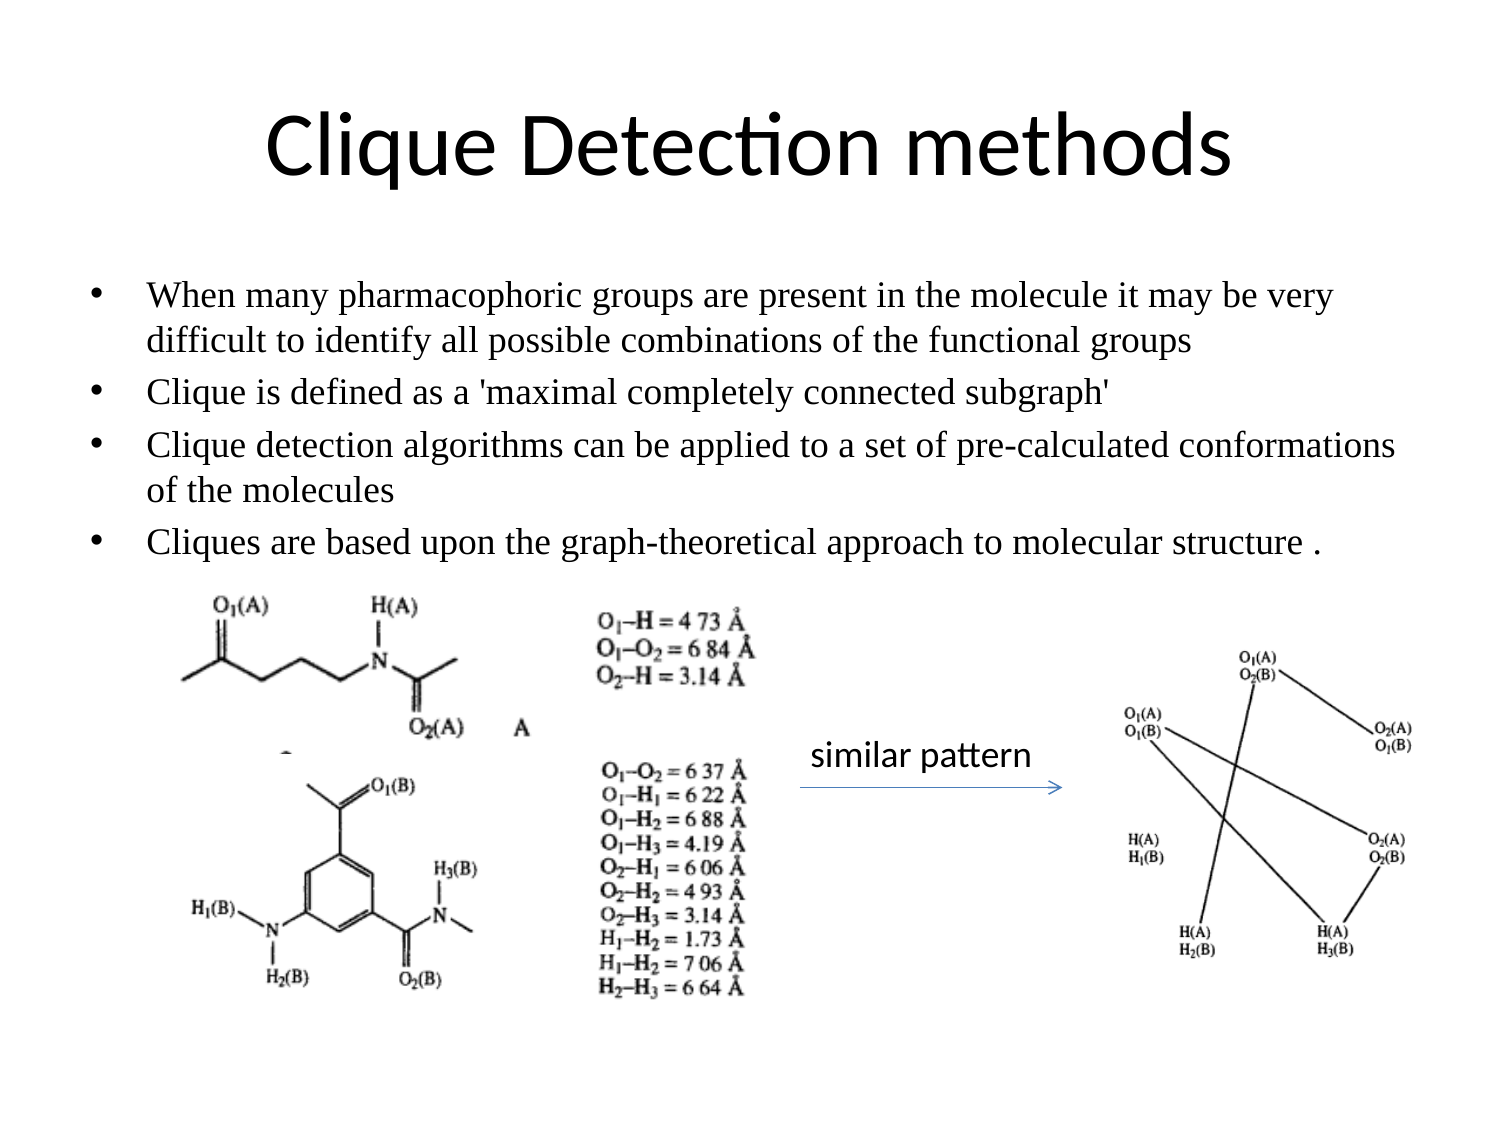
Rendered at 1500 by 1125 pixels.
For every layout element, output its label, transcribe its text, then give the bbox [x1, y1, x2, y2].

picture [124, 574, 813, 1026]
title Clique Detection methods [75, 45, 1425, 233]
list When many pharmacophoric groups are present in the molecule it may be very difficult to identify all possible combinations of the functional groups Clique is defined as a 'maximal completely connected subgraph' Clique detection algorithms can be applied to a set of pre-calculated conformations of the molecules Cliques are based upon the graph-theoretical approach to molecular structure . [75, 262, 1425, 1005]
picture [1102, 637, 1432, 971]
text_box similar pattern [795, 722, 1048, 782]
